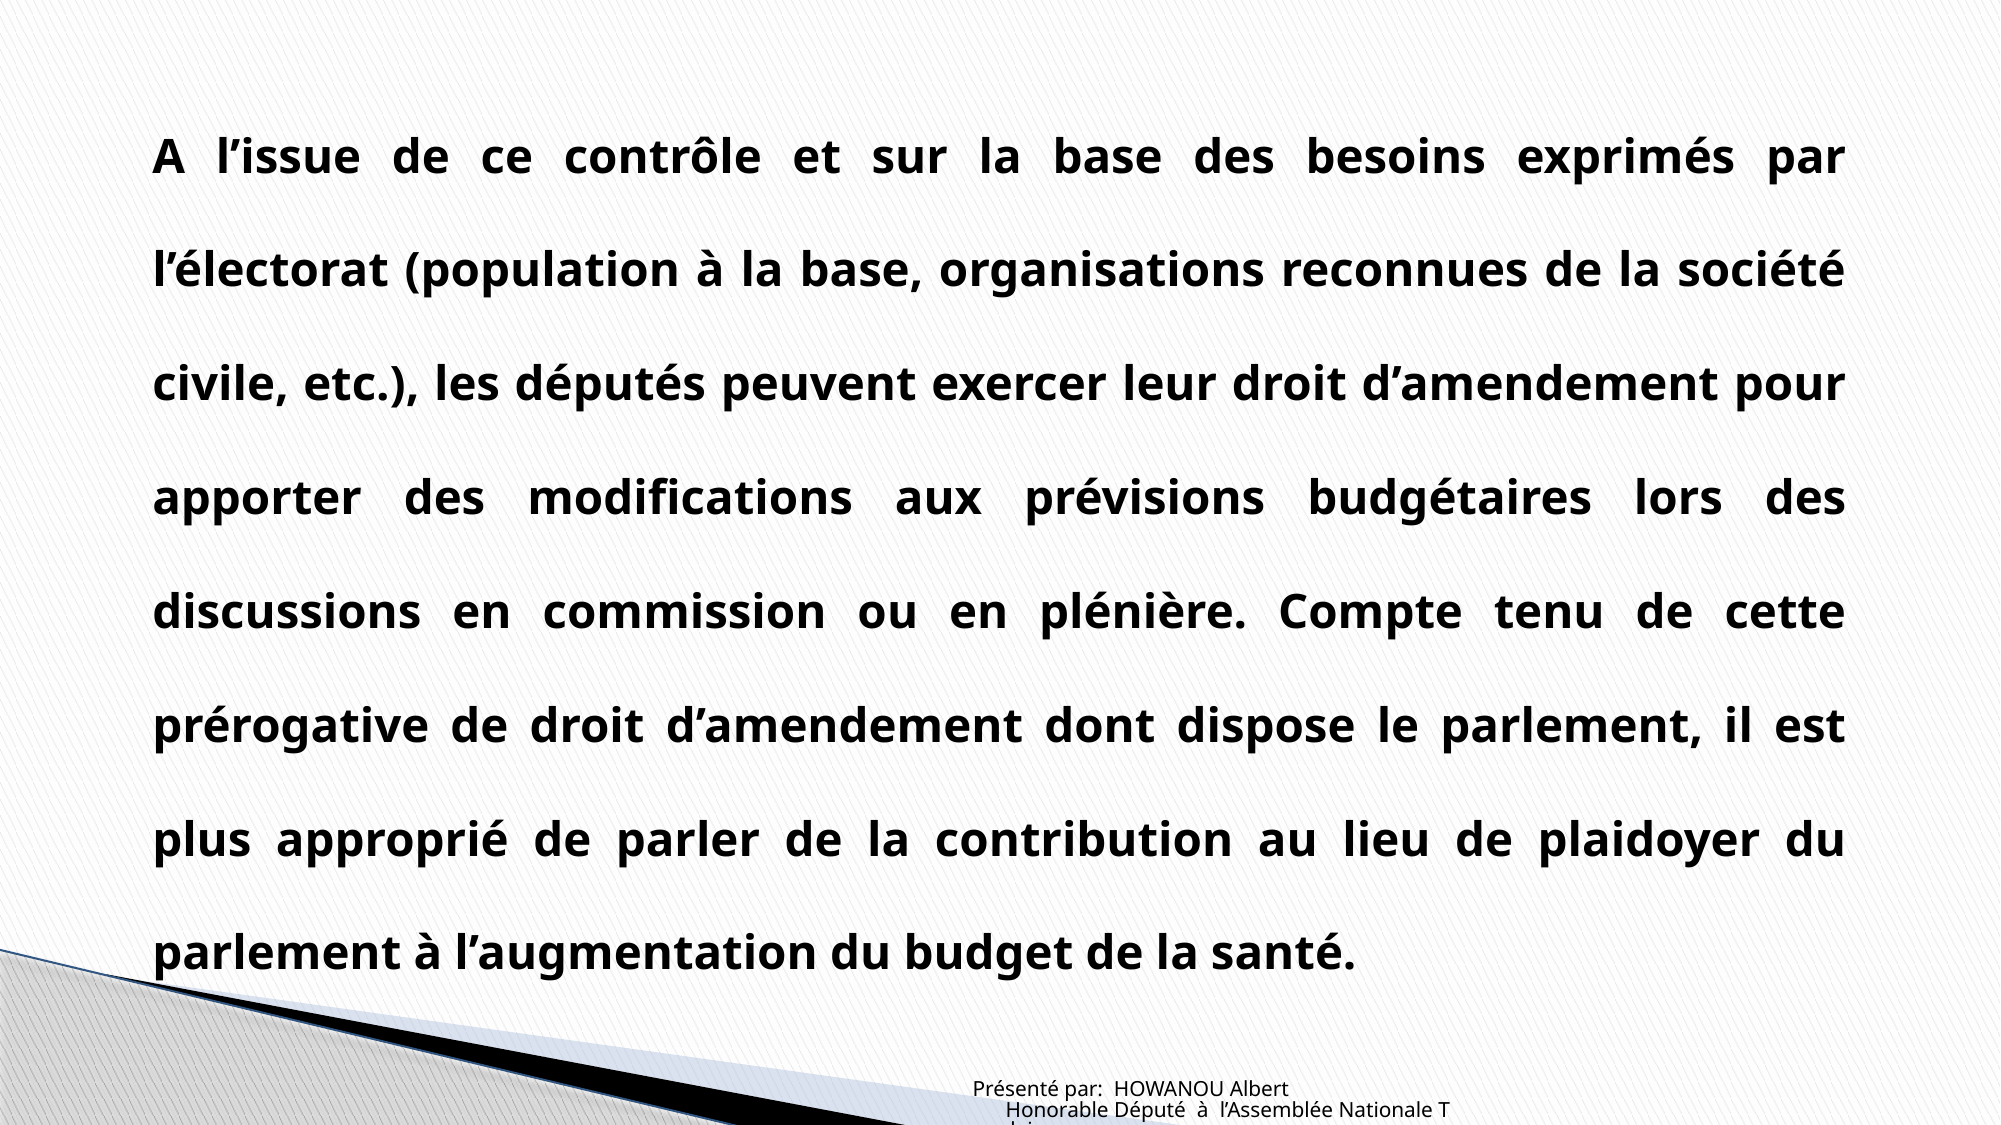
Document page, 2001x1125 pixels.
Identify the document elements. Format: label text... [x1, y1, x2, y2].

footer Présenté par: HOWANOU Albert Honorable Député à l’Assemblée Nationale Togolaise [957, 1051, 1473, 1112]
list A l’issue de ce contrôle et sur la base des besoins exprimés par l’électorat (population à la base, organisations reconnues de la société civile, etc.), les députés peuvent exercer leur droit d’amendement pour apporter des modifications aux prévisions budgétaires lors des discussions en commission ou en plénière. Compte tenu de cette prérogative de droit d’amendement dont dispose le parlement, il est plus approprié de parler de la contribution au lieu de plaidoyer du parlement à l’augmentation du budget de la santé. [137, 61, 1863, 1055]
